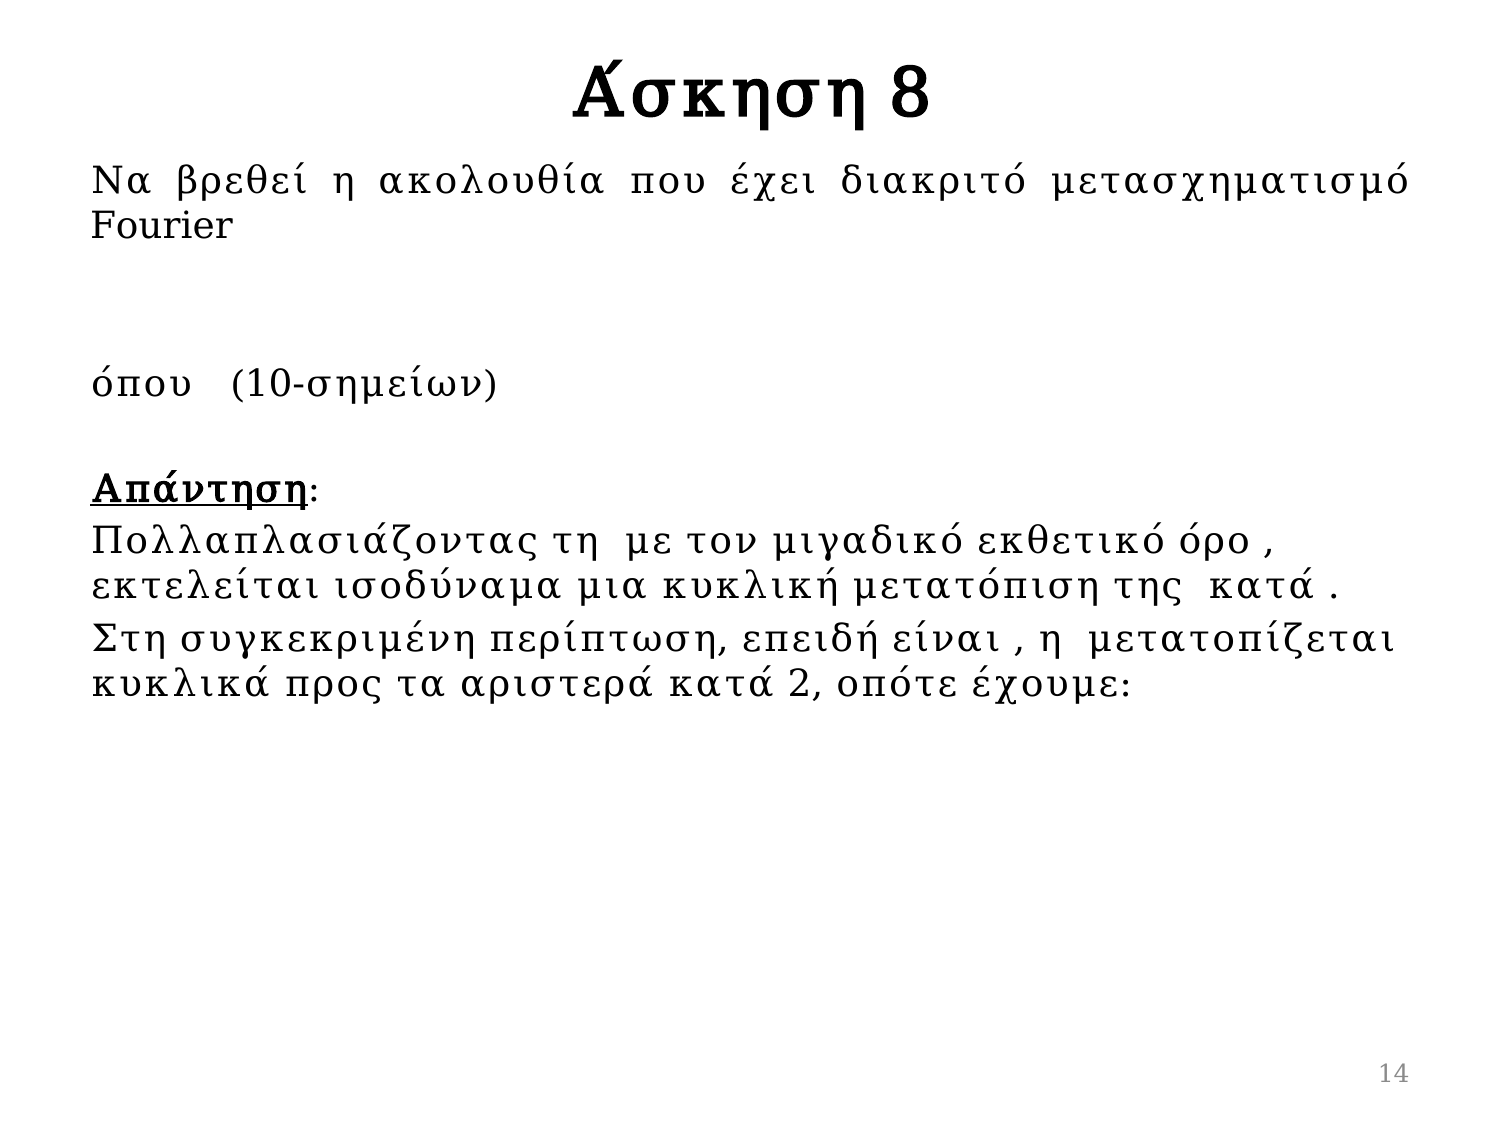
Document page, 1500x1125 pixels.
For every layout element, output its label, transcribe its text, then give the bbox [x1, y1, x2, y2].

title Άσκηση 8 [75, 19, 1425, 159]
slide_number 14 [1222, 1042, 1425, 1103]
